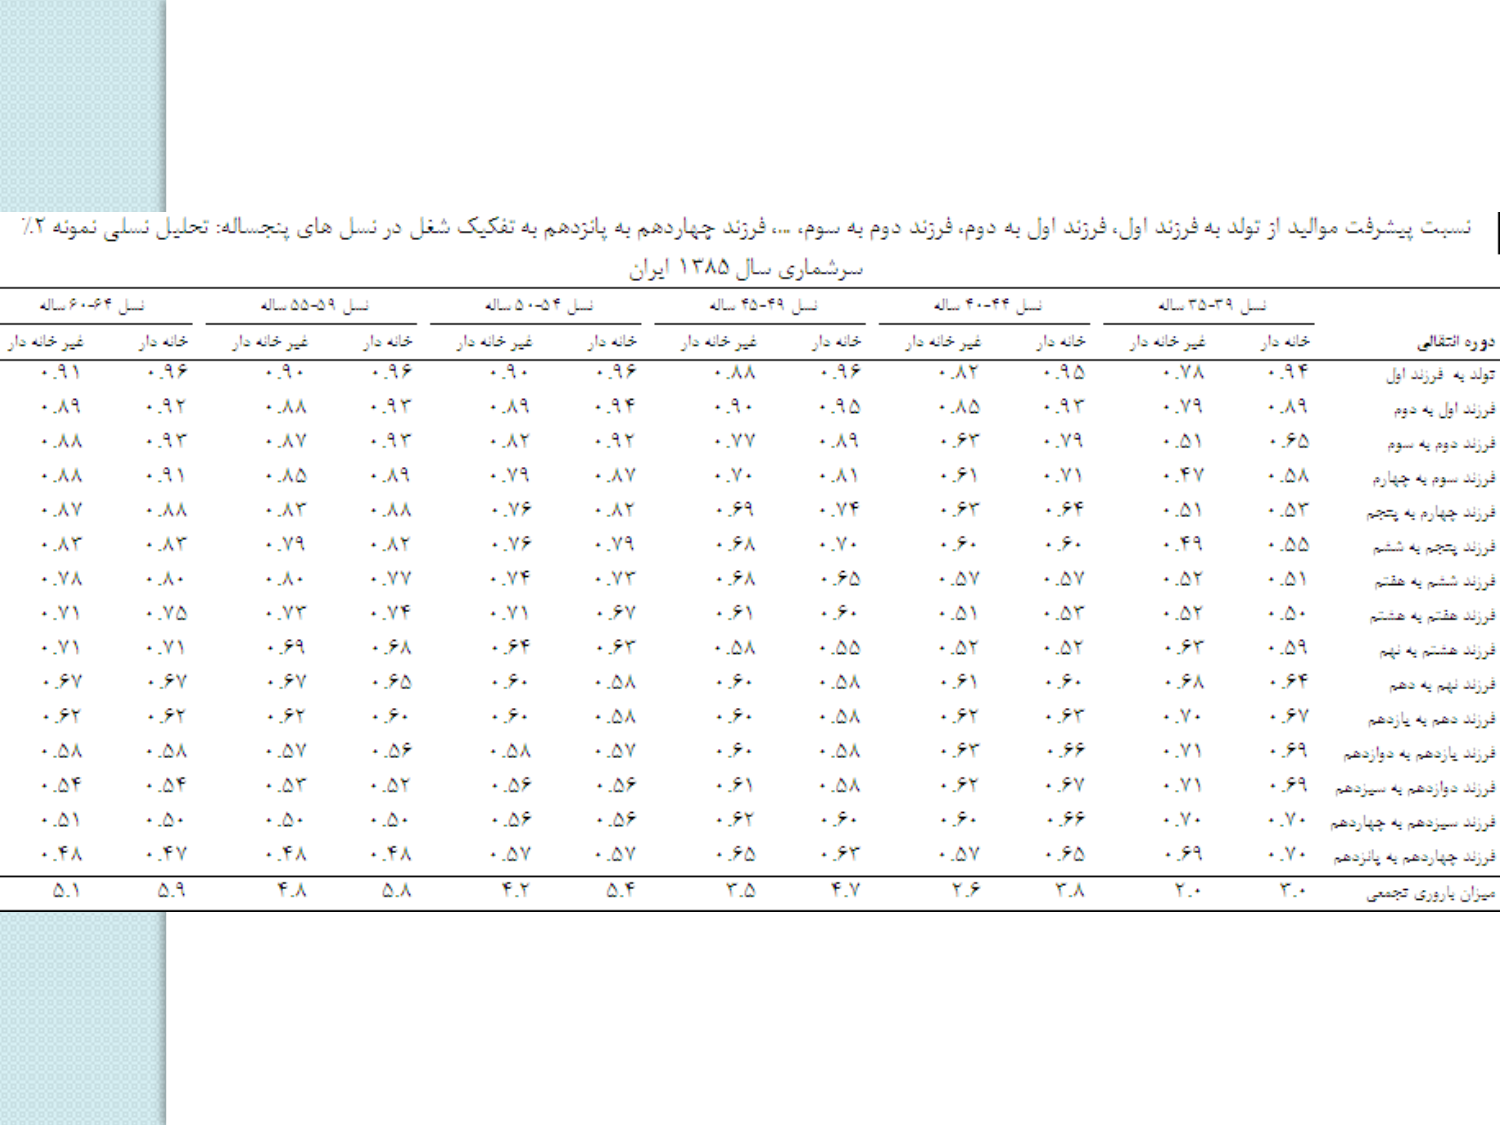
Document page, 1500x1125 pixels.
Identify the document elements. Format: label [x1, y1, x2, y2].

picture [0, 212, 1500, 912]
